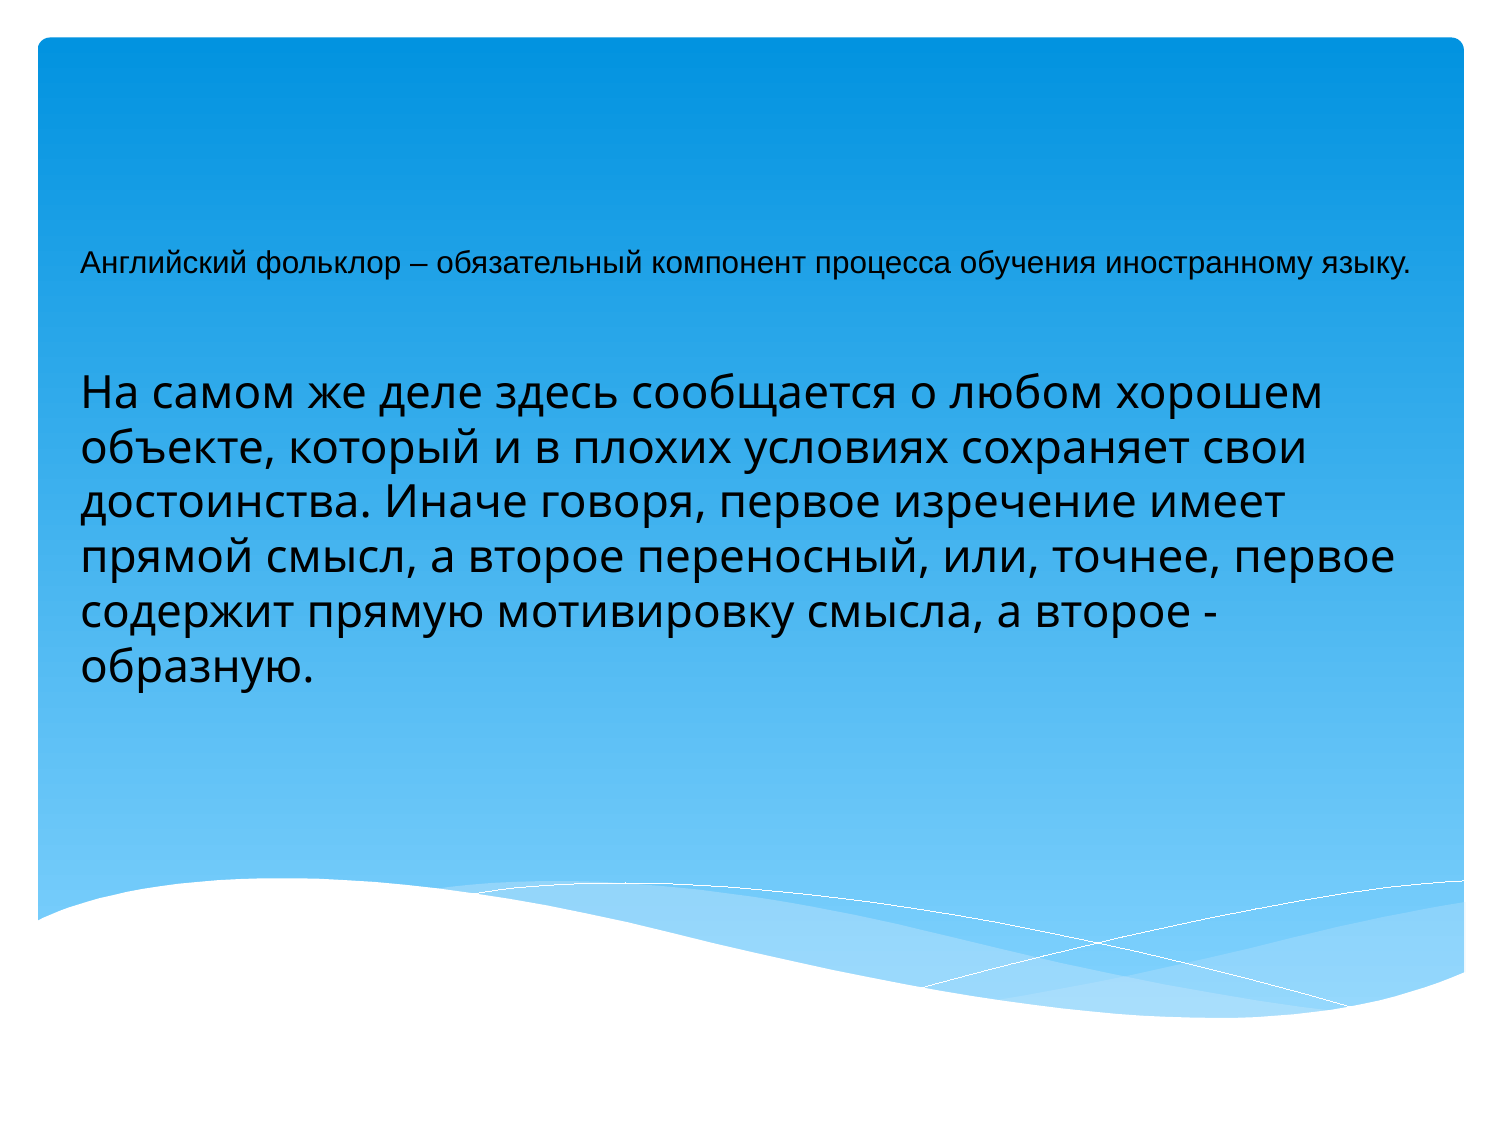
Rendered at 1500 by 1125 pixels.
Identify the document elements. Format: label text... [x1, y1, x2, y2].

subtitle На самом же деле здесь сообщается о любом хорошем объекте, который и в плохих условиях сохраняет свои достоинства. Иначе говоря, первое изречение имеет прямой смысл, а второе переносный, или, точнее, первое содержит прямую мотивировку смысла, а второе - образную. [64, 290, 1428, 1093]
title Английский фольклор – обязательный компонент процесса обучения иностранному языку. [64, 137, 1428, 290]
